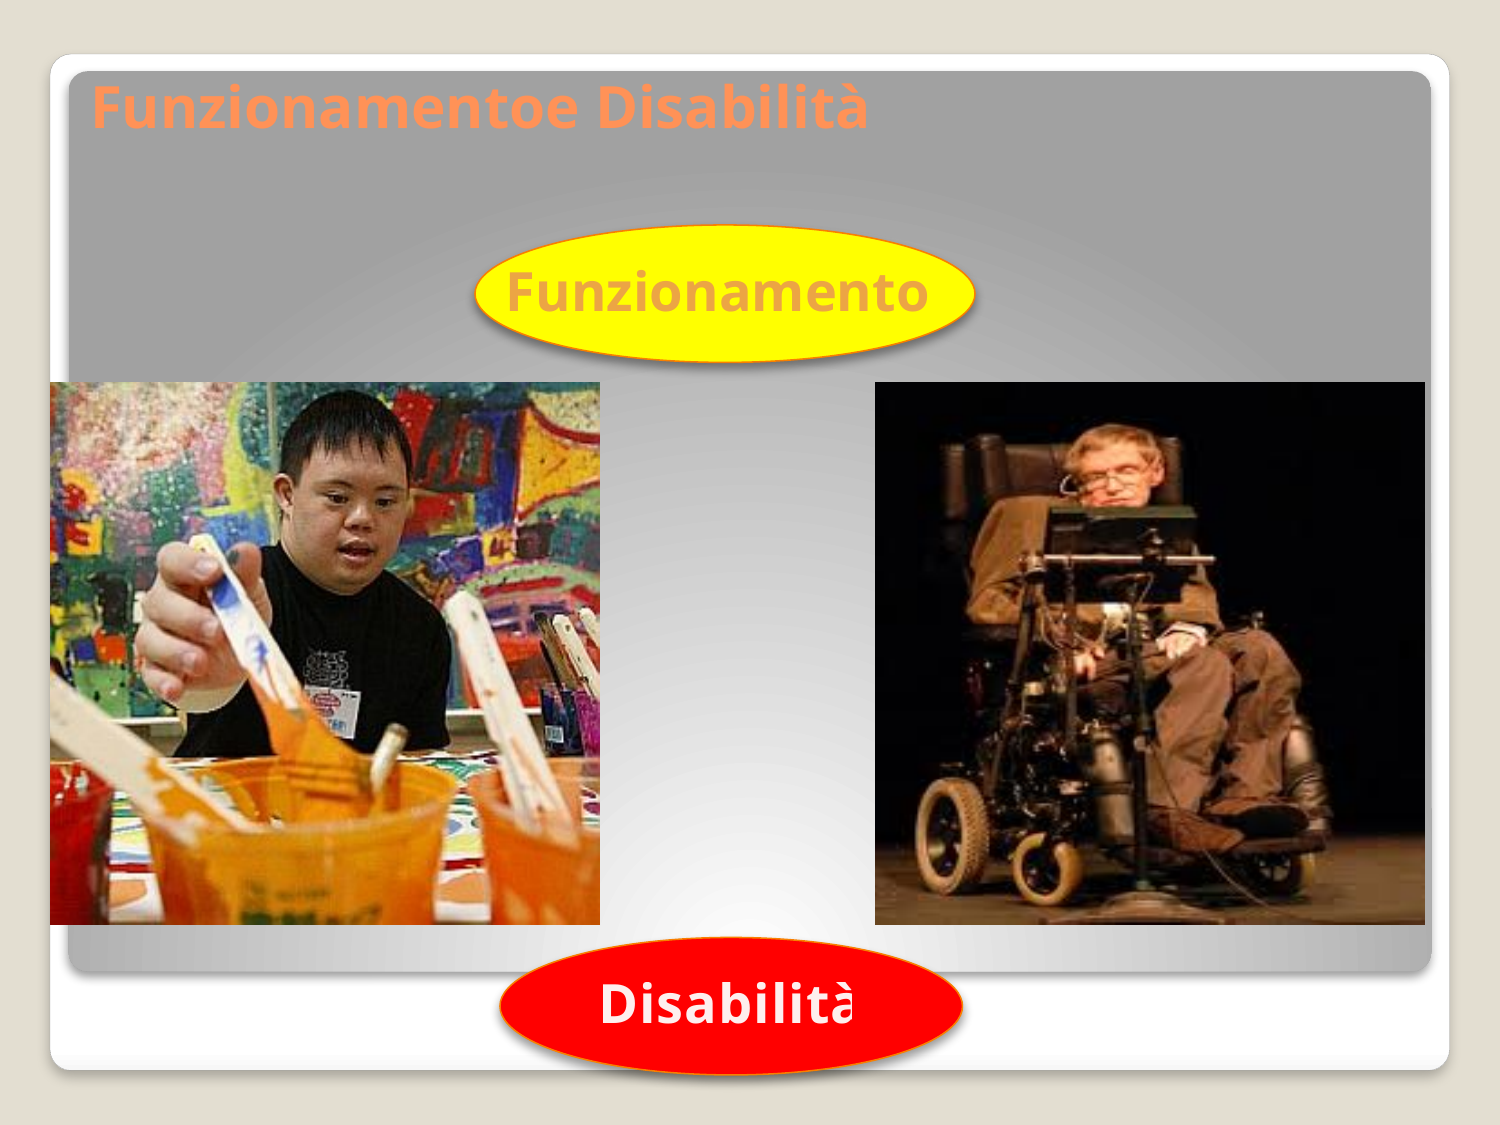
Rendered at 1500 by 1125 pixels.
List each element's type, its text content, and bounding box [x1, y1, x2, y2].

text_box [534, 1043, 929, 1076]
text_box Funzionamento [462, 249, 988, 330]
text_box [532, 224, 918, 249]
picture [874, 382, 1426, 926]
text_box Disabilità [499, 962, 963, 1043]
title Funzionamentoe Disabilità [75, 62, 1425, 250]
text_box [510, 330, 940, 364]
text_box [551, 936, 911, 962]
picture [49, 382, 601, 926]
